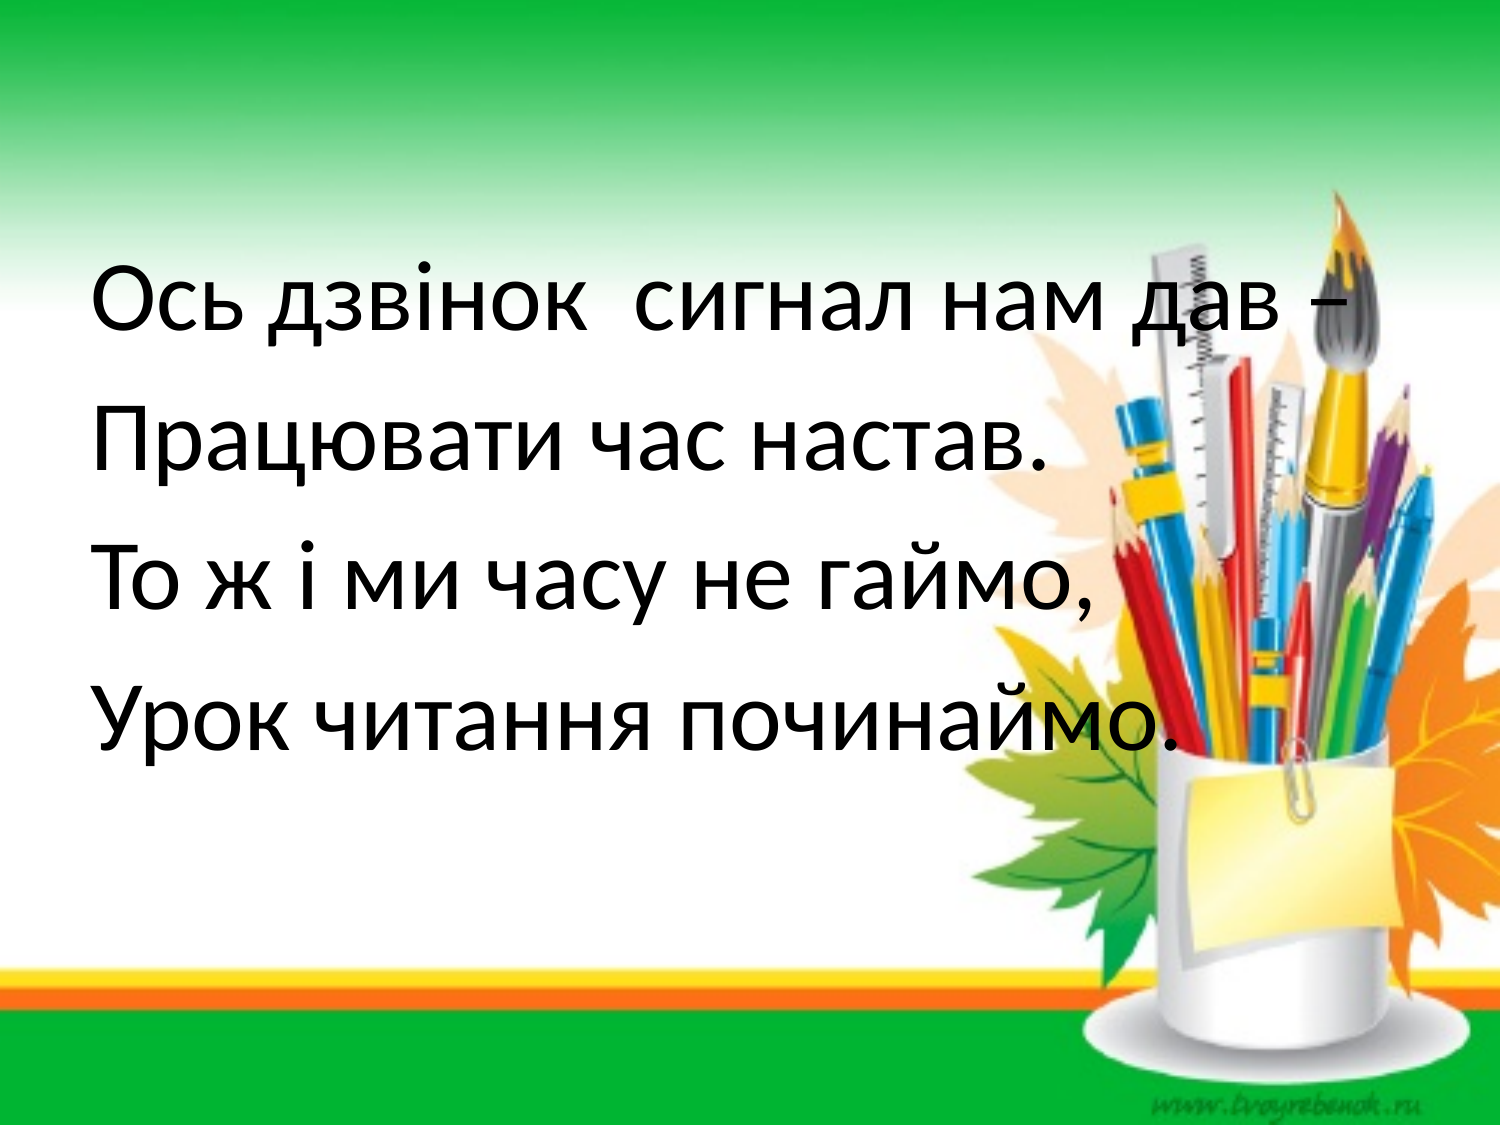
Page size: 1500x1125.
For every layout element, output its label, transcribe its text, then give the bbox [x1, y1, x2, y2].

list Ось дзвінок сигнал нам дав – Працювати час настав. То ж і ми часу не гаймо, Урок читання починаймо. [75, 222, 1425, 1005]
picture [0, 0, 1500, 1125]
